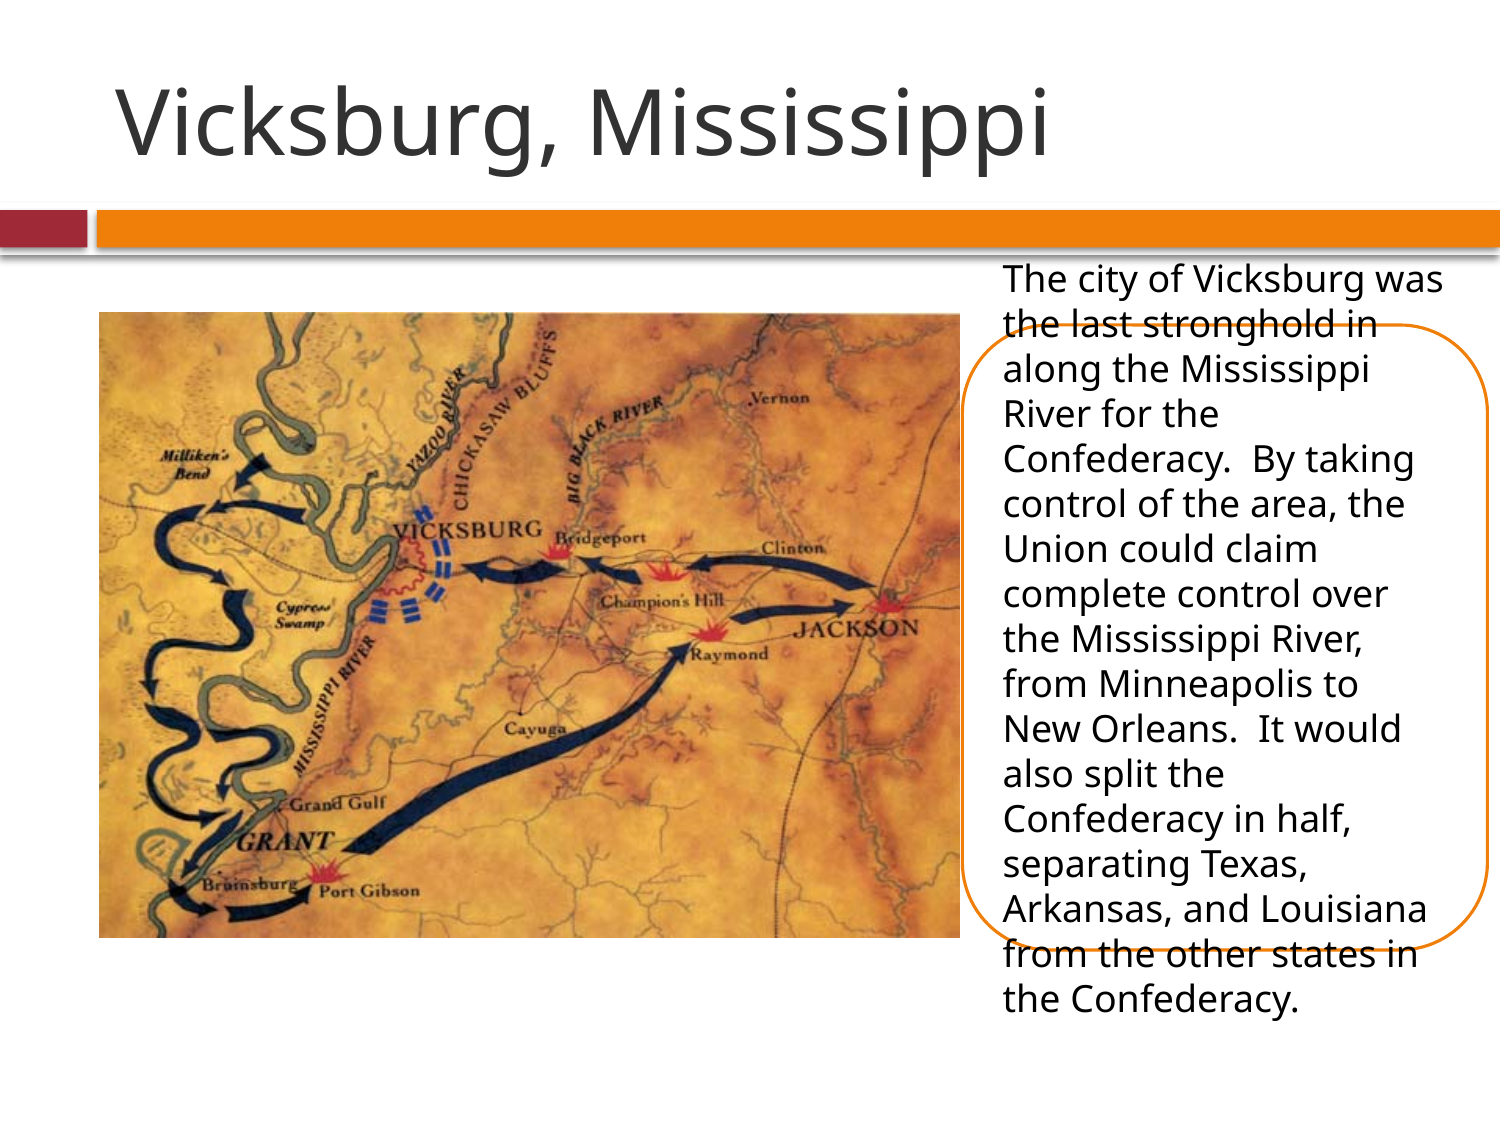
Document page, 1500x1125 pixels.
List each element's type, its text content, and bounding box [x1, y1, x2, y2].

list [99, 312, 960, 938]
text_box The city of Vicksburg was the last stronghold in along the Mississippi River for the Confederacy. By taking control of the area, the Union could claim complete control over the Mississippi River, from Minneapolis to New Orleans. It would also split the Confederacy in half, separating Texas, Arkansas, and Louisiana from the other states in the Confederacy. [965, 323, 1489, 952]
title Vicksburg, Mississippi [100, 37, 1438, 200]
